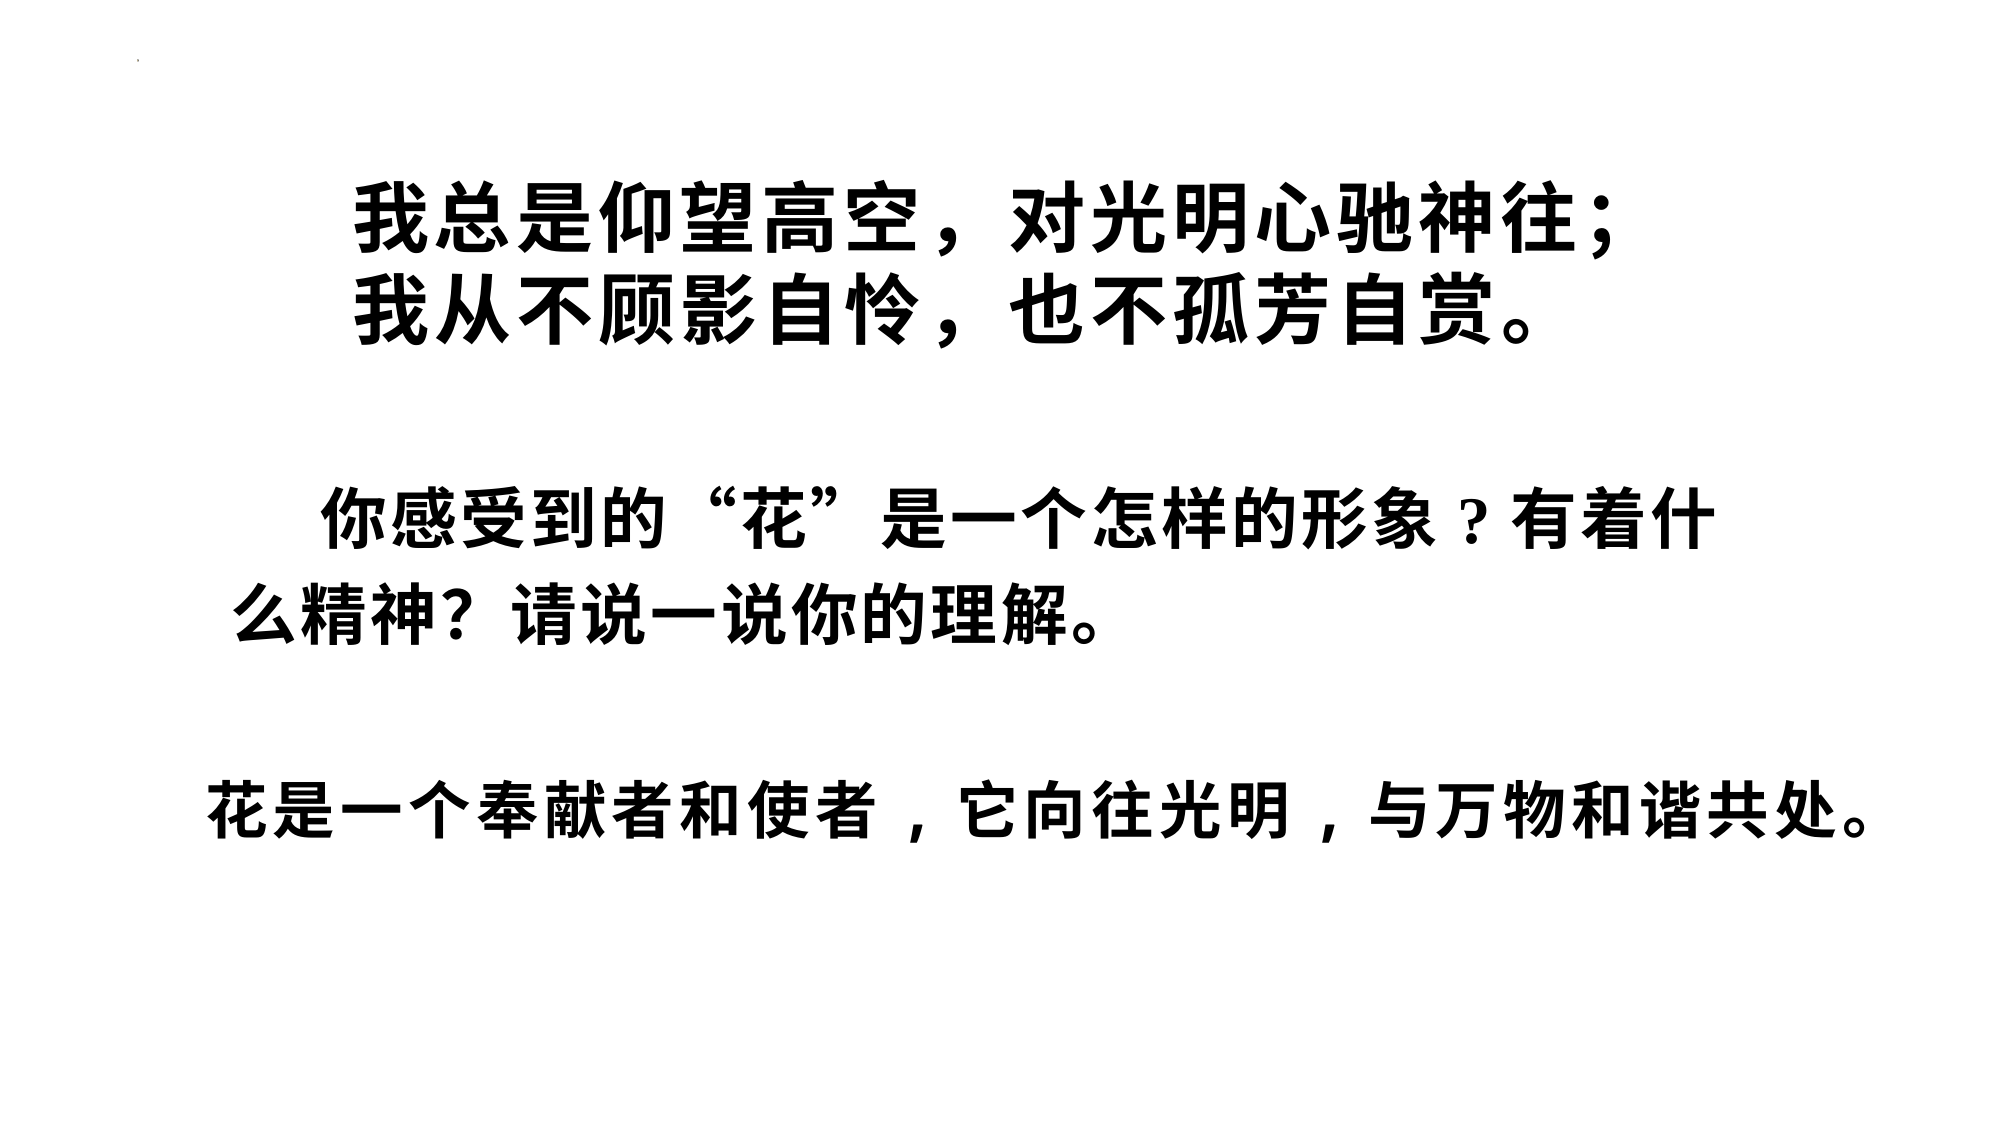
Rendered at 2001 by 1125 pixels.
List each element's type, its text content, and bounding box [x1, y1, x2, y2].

text_box 你感受到的“花”是一个怎样的形象?有着什么精神？请说一说你的理解。 [220, 457, 1775, 719]
text_box 我总是仰望高空，对光明心驰神往；我从不顾影自怜，也不孤芳自赏。 [215, 136, 1716, 387]
text_box 花是一个奉献者和使者,它向往光明,与万物和谐共处。 [194, 732, 1854, 885]
